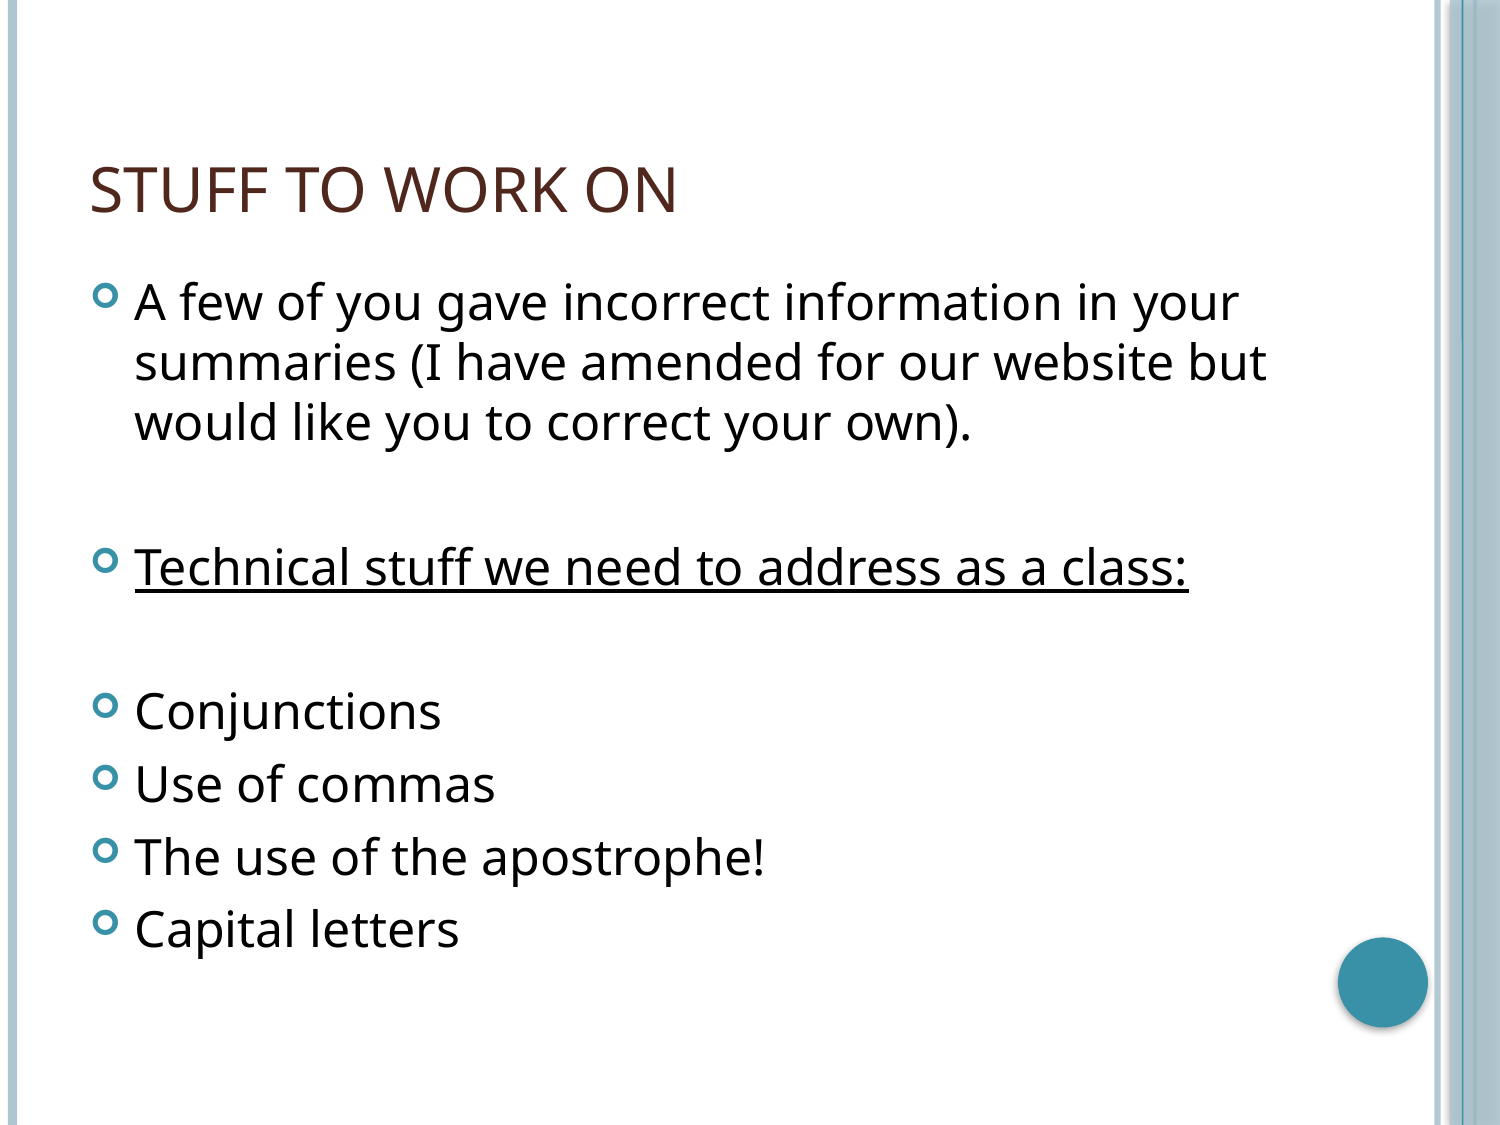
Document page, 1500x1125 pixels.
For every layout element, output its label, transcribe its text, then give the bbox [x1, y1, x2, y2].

title Stuff to work on [75, 45, 1300, 233]
list A few of you gave incorrect information in your summaries (I have amended for our website but would like you to correct your own). Technical stuff we need to address as a class: Conjunctions Use of commas The use of the apostrophe! Capital letters [75, 262, 1300, 1062]
